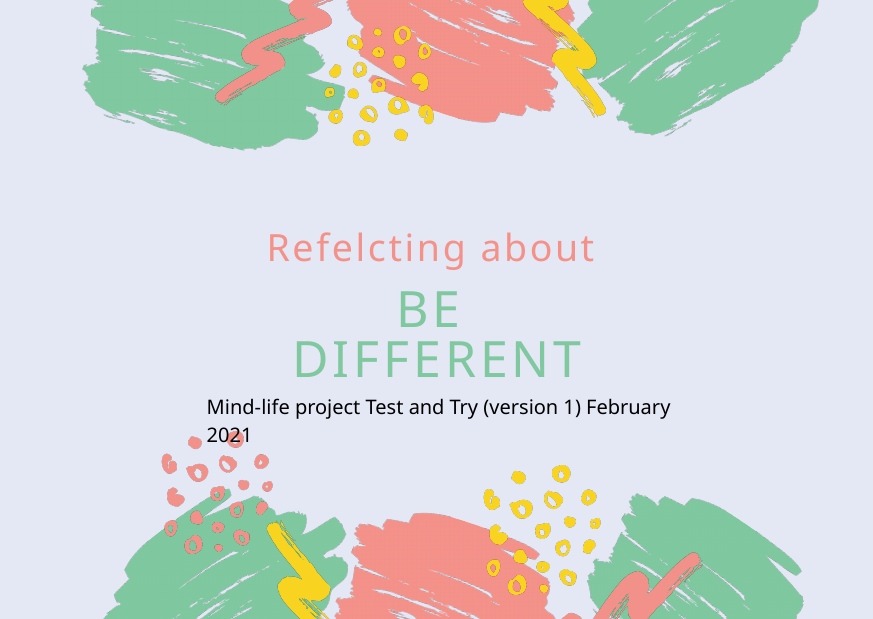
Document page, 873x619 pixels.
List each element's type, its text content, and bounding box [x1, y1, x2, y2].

picture [80, 431, 862, 619]
text_box Mind-life project Test and Try (version 1) February 2021 [206, 390, 688, 447]
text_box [255, 225, 619, 395]
picture [70, 0, 852, 165]
